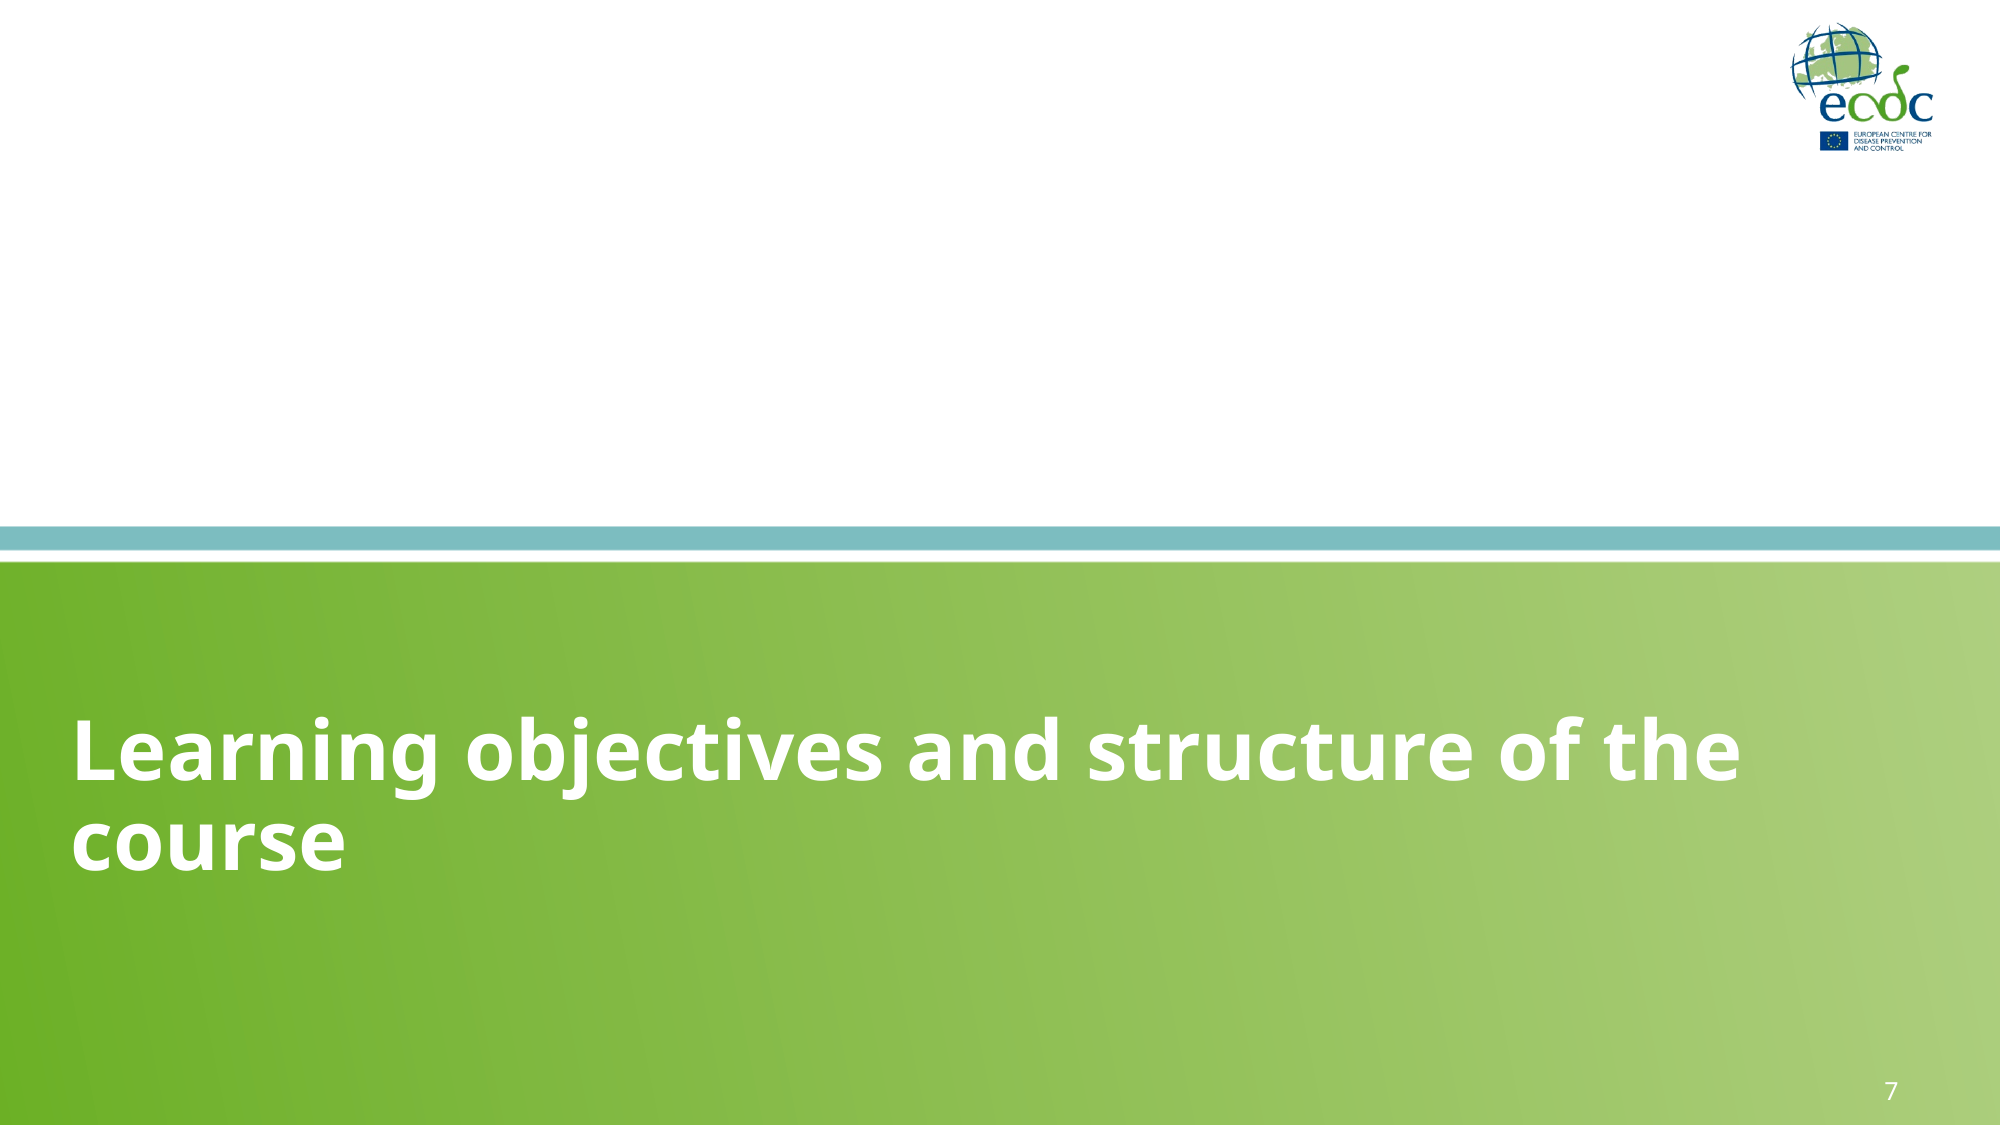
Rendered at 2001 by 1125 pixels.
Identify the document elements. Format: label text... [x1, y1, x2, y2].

picture [0, 0, 2000, 1125]
title Learning objectives and structure of the course [70, 708, 1871, 1028]
slide_number 7 [1494, 1062, 1914, 1123]
